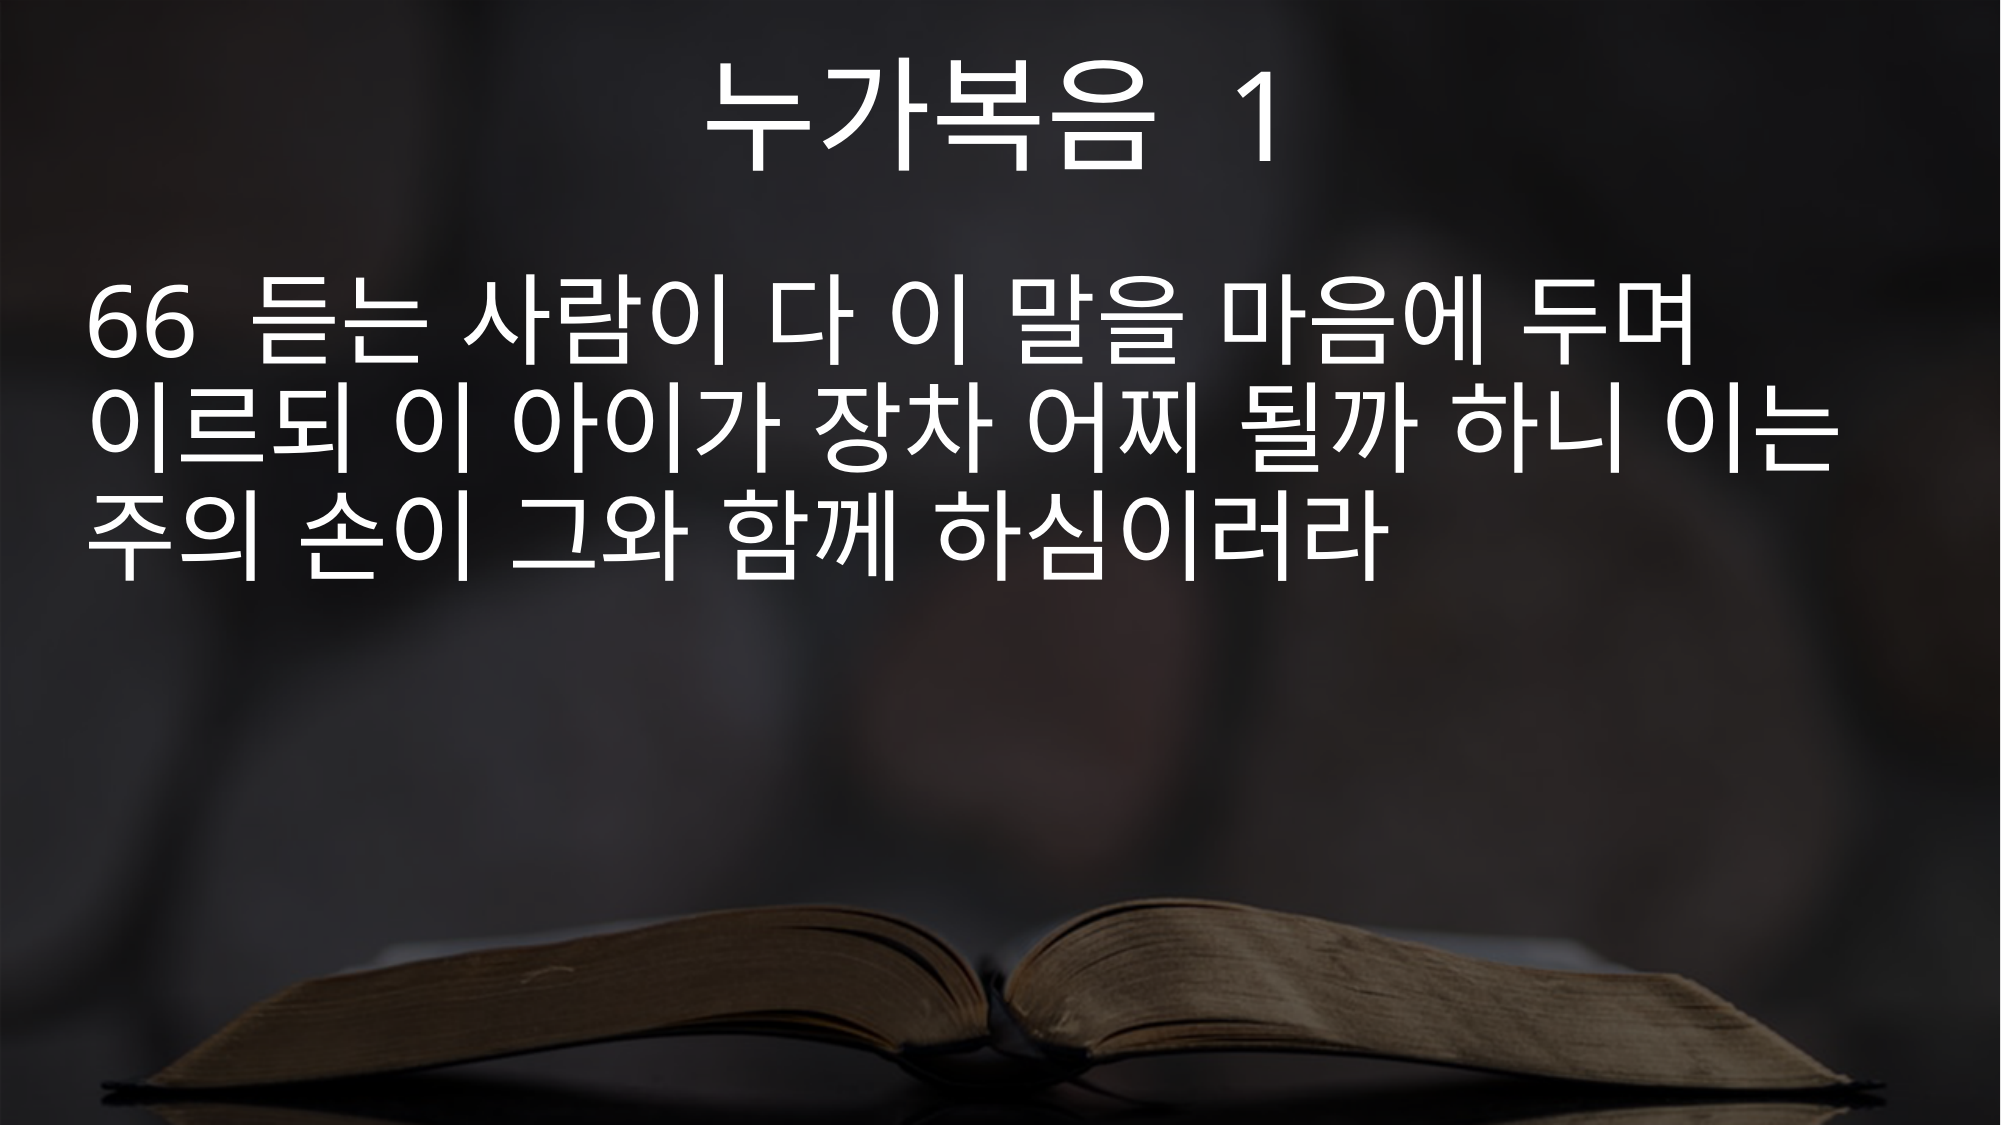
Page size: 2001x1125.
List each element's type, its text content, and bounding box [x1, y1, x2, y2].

footer 누가복음 1 [0, 32, 2000, 192]
list 66 듣는 사람이 다 이 말을 마음에 두며 이르되 이 아이가 장차 어찌 될까 하니 이는 주의 손이 그와 함께 하심이러라 [69, 263, 1953, 423]
picture [0, 0, 2001, 1125]
